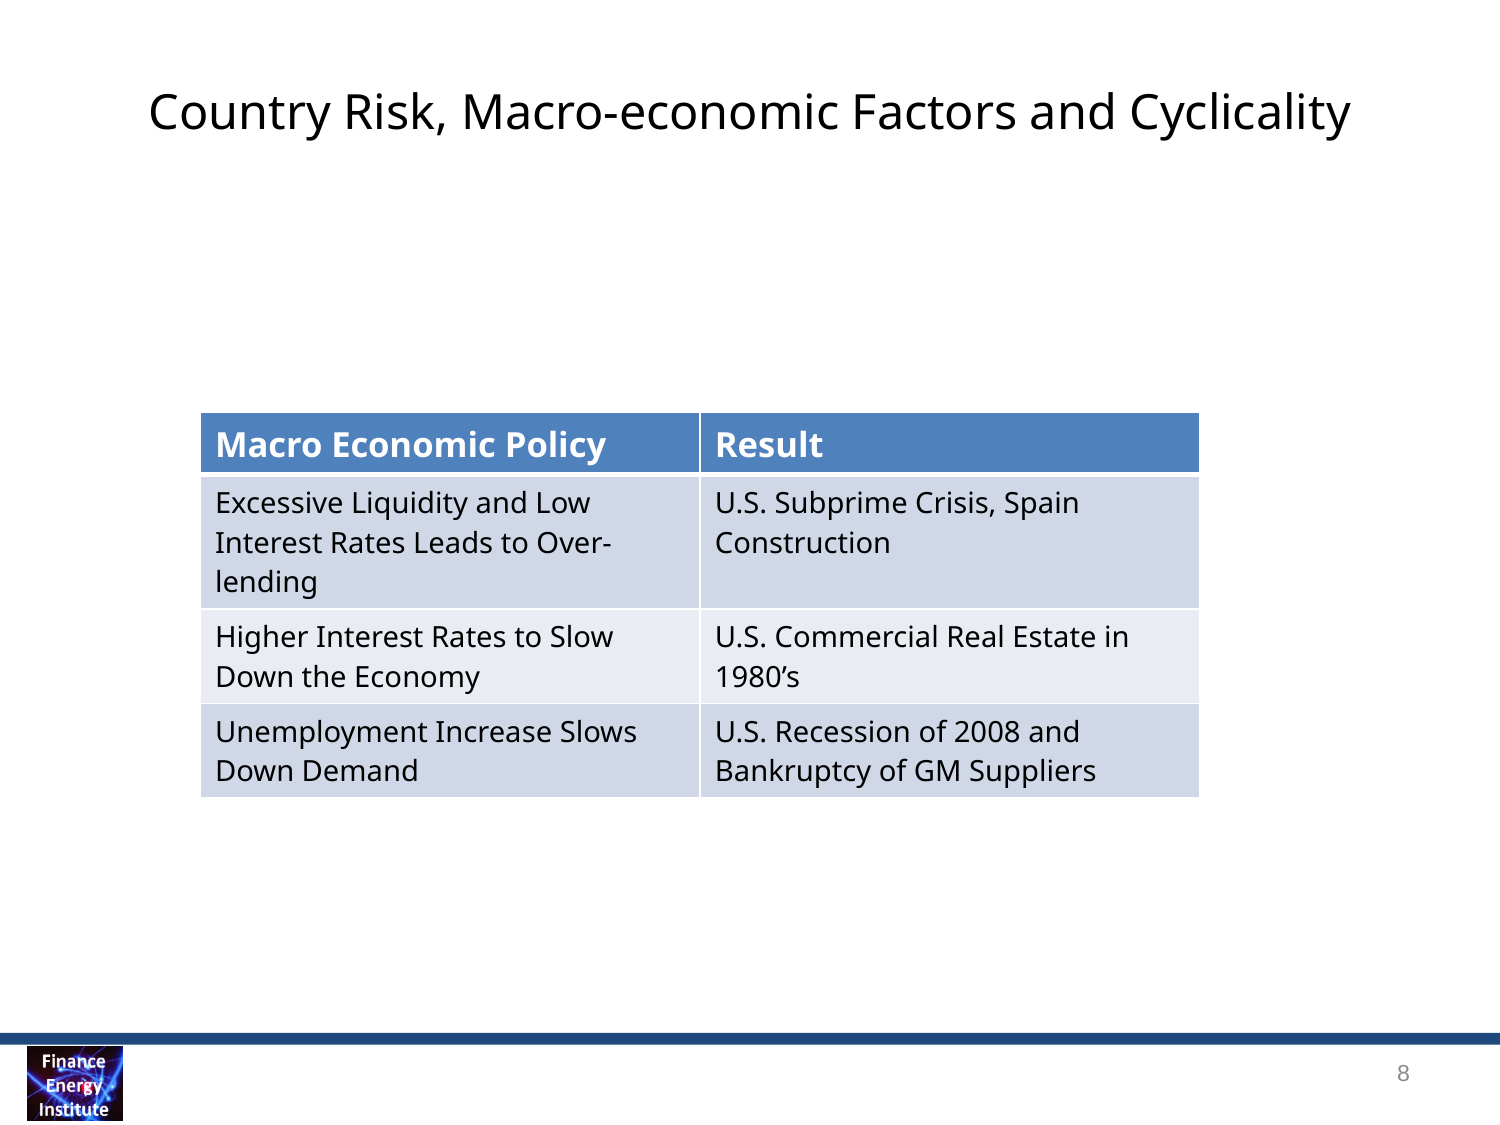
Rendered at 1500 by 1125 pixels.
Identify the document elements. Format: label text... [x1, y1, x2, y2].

picture [27, 1046, 123, 1121]
table_cell U.S. Subprime Crisis, Spain Construction [701, 477, 1199, 608]
table_cell Excessive Liquidity and Low Interest Rates Leads to Over-lending [201, 477, 699, 608]
table_cell U.S. Commercial Real Estate in 1980’s [701, 610, 1199, 703]
table_cell U.S. Recession of 2008 and Bankruptcy of GM Suppliers [701, 704, 1199, 797]
slide_number 8 [1074, 1042, 1425, 1103]
title Country Risk, Macro-economic Factors and Cyclicality [70, 56, 1430, 164]
table_header Macro Economic Policy [201, 413, 699, 472]
table_cell Higher Interest Rates to Slow Down the Economy [201, 610, 699, 703]
table_cell Unemployment Increase Slows Down Demand [201, 704, 699, 797]
table_header Result [701, 413, 1199, 472]
